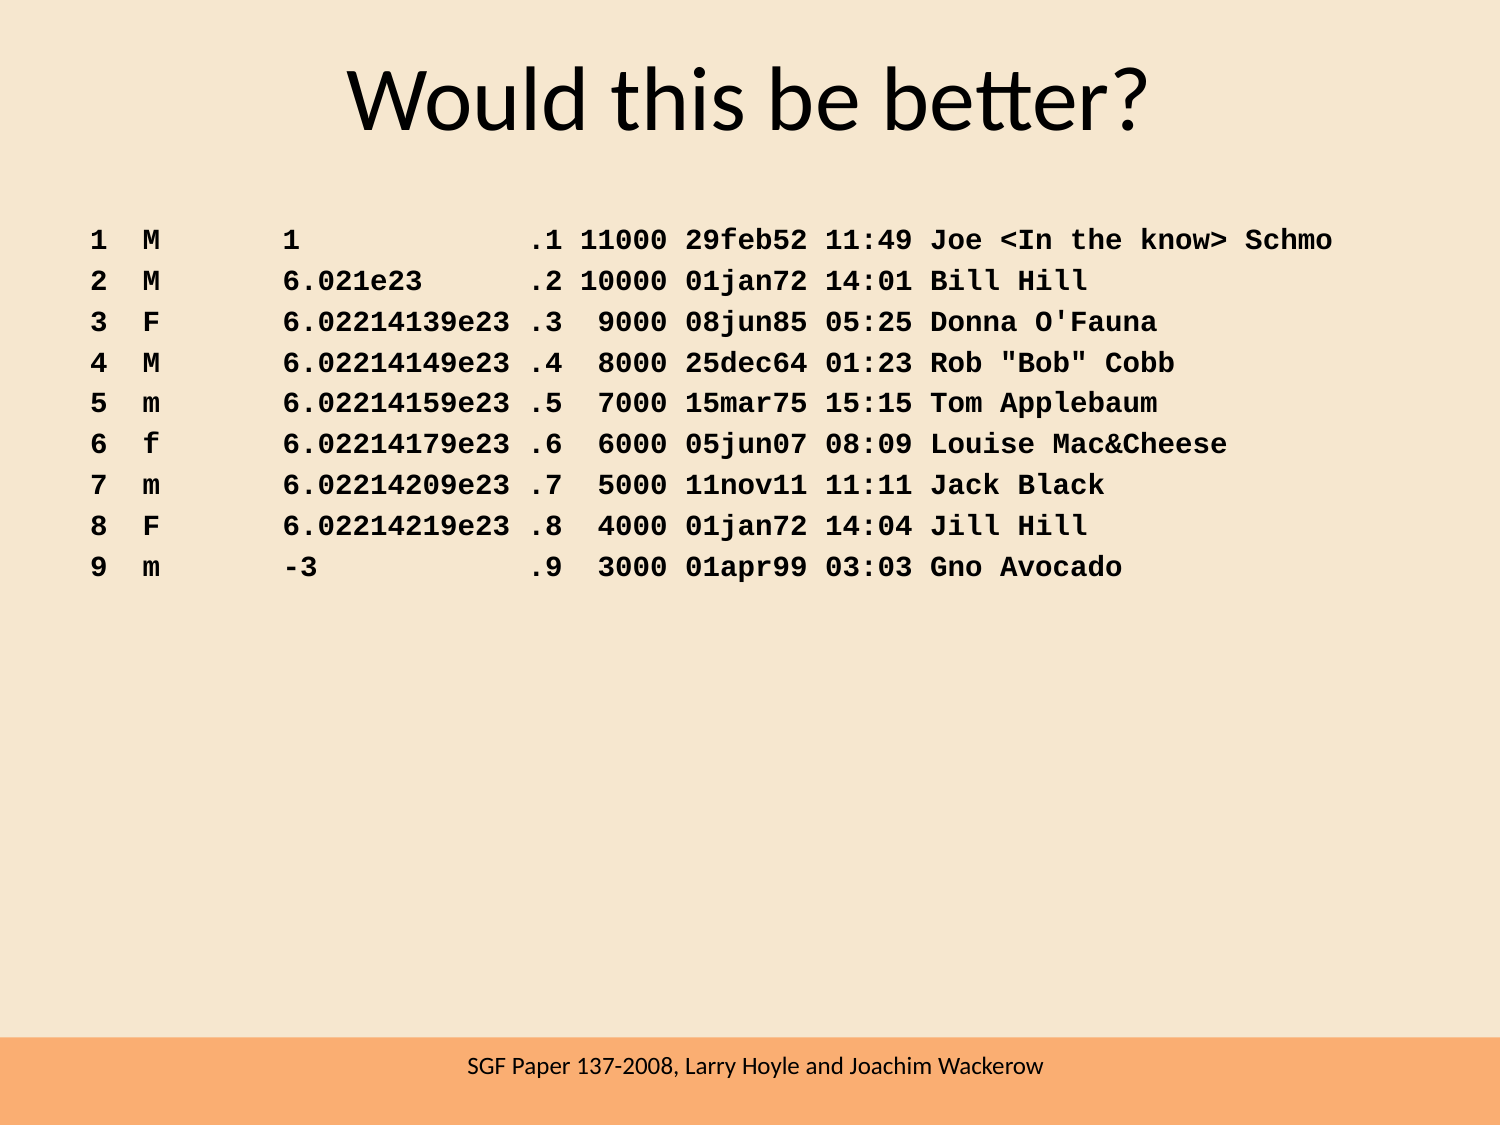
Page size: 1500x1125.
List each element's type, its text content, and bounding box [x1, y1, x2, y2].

list 1 M 1 .1 11000 29feb52 11:49 Joe <In the know> Schmo 2 M 6.021e23 .2 10000 01jan72 14:01 Bill Hill 3 F 6.02214139e23 .3 9000 08jun85 05:25 Donna O'Fauna 4 M 6.02214149e23 .4 8000 25dec64 01:23 Rob "Bob" Cobb 5 m 6.02214159e23 .5 7000 15mar75 15:15 Tom Applebaum 6 f 6.02214179e23 .6 6000 05jun07 08:09 Louise Mac&Cheese 7 m 6.02214209e23 .7 5000 11nov11 11:11 Jack Black 8 F 6.02214219e23 .8 4000 01jan72 14:04 Jill Hill 9 m -3 .9 3000 01apr99 03:03 Gno Avocado [75, 212, 1425, 1005]
title Would this be better? [75, 0, 1425, 188]
footer SGF Paper 137-2008, Larry Hoyle and Joachim Wackerow [399, 1042, 1113, 1103]
